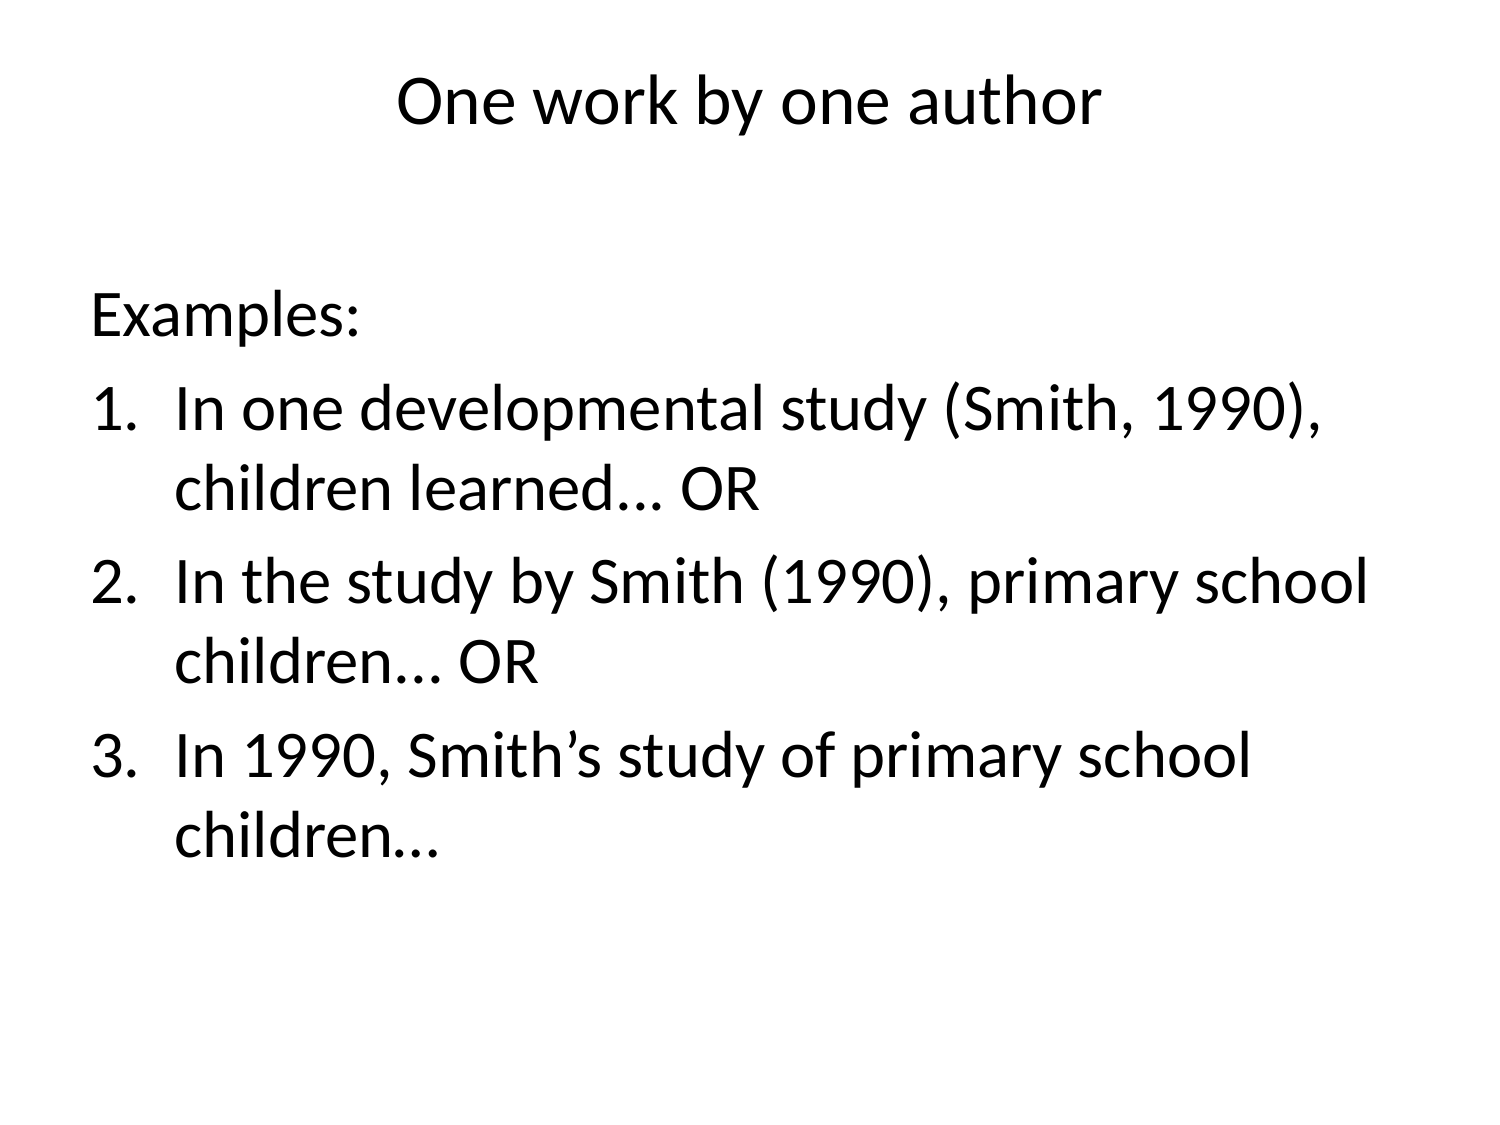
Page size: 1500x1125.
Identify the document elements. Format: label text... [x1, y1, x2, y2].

list Examples: In one developmental study (Smith, 1990), children learned... OR In the study by Smith (1990), primary school children... OR In 1990, Smith’s study of primary school children… [75, 262, 1425, 1005]
title One work by one author [75, 45, 1425, 233]
